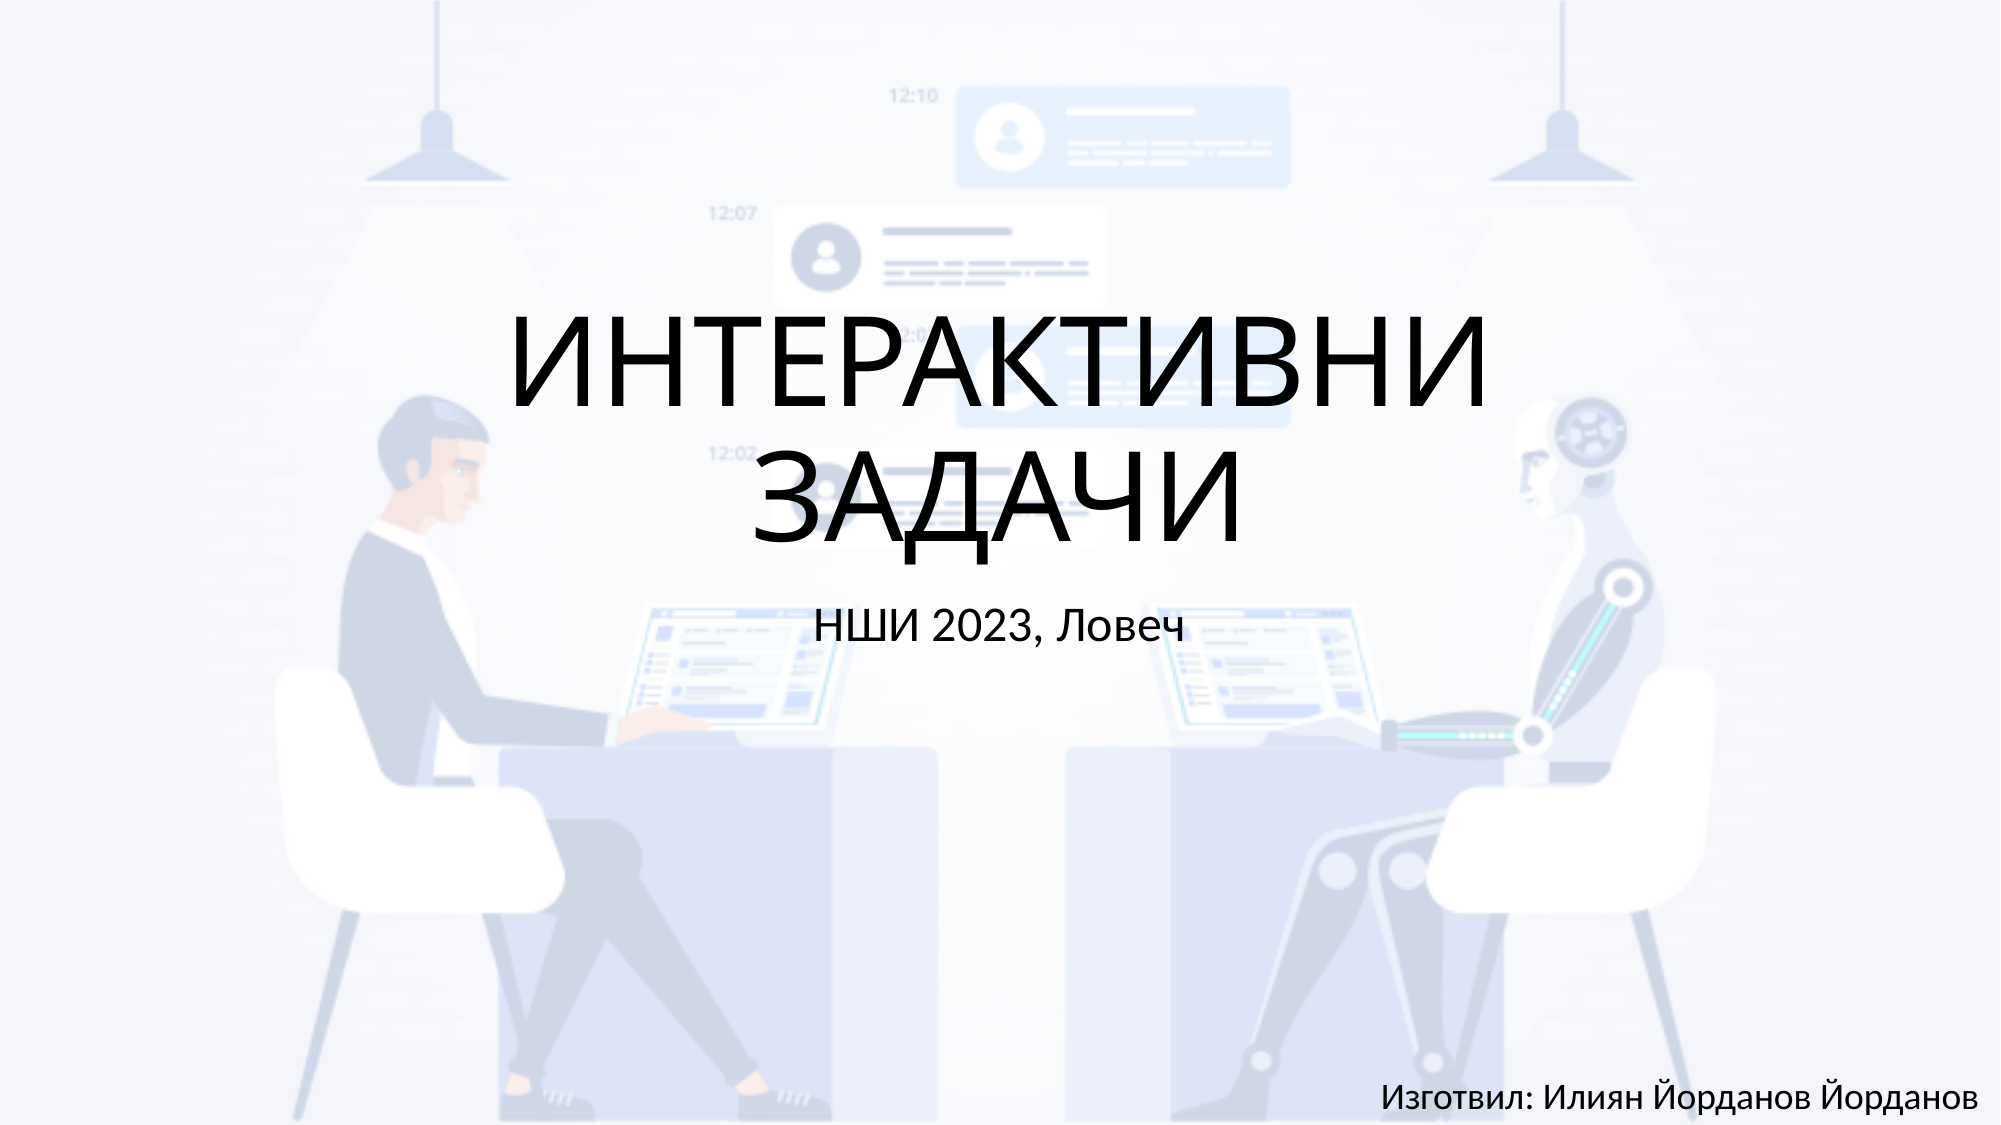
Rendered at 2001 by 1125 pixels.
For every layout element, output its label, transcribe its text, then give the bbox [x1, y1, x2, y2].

text_box Изготвил: Илиян Йорданов Йорданов [1366, 1064, 1995, 1125]
title ИНТЕРАКТИВНИ ЗАДАЧИ [249, 184, 1750, 576]
subtitle НШИ 2023, Ловеч [249, 590, 1750, 863]
